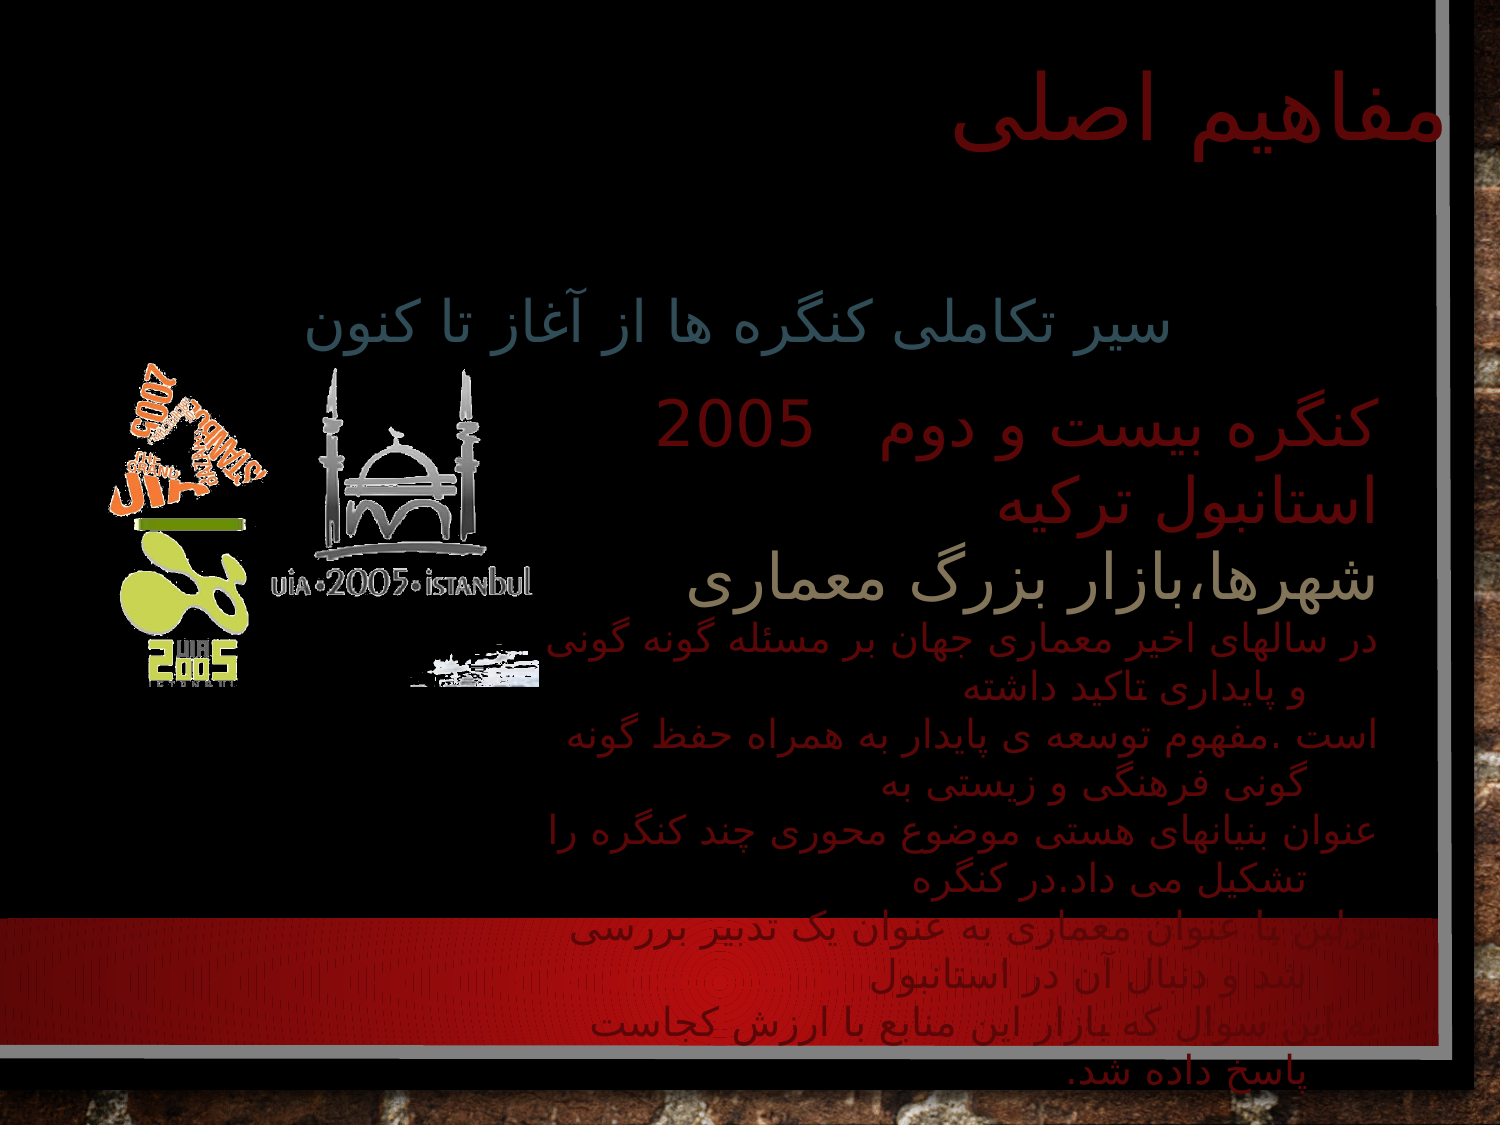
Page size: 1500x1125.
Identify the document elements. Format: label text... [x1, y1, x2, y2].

text_box مفاهیم اصلی [171, 0, 1451, 161]
picture [81, 362, 540, 687]
text_box کنگره بیست و دوم 2005 استانبول ترکیه شهرها،بازار بزرگ معماری در سالهای اخیر معماری جهان بر مسئله گونه گونی و پایداری تاکید داشته است .مفهوم توسعه ی پایدار به همراه حفظ گونه گونی فرهنگی و زیستی به عنوان بنیانهای هستی موضوع محوری چند کنگره را تشکیل می داد.در کنگره برلین با عنوان معماری به عنوان یک تدبیر بررسی شد و دنبال آن در استانبول به این سوال که بازار این منابع با ارزش کجاست پاسخ داده شد. [538, 374, 1438, 1095]
picture [0, 0, 1500, 1125]
list سیر تکاملی کنگره ها از آغاز تا کنون [112, 262, 1425, 374]
